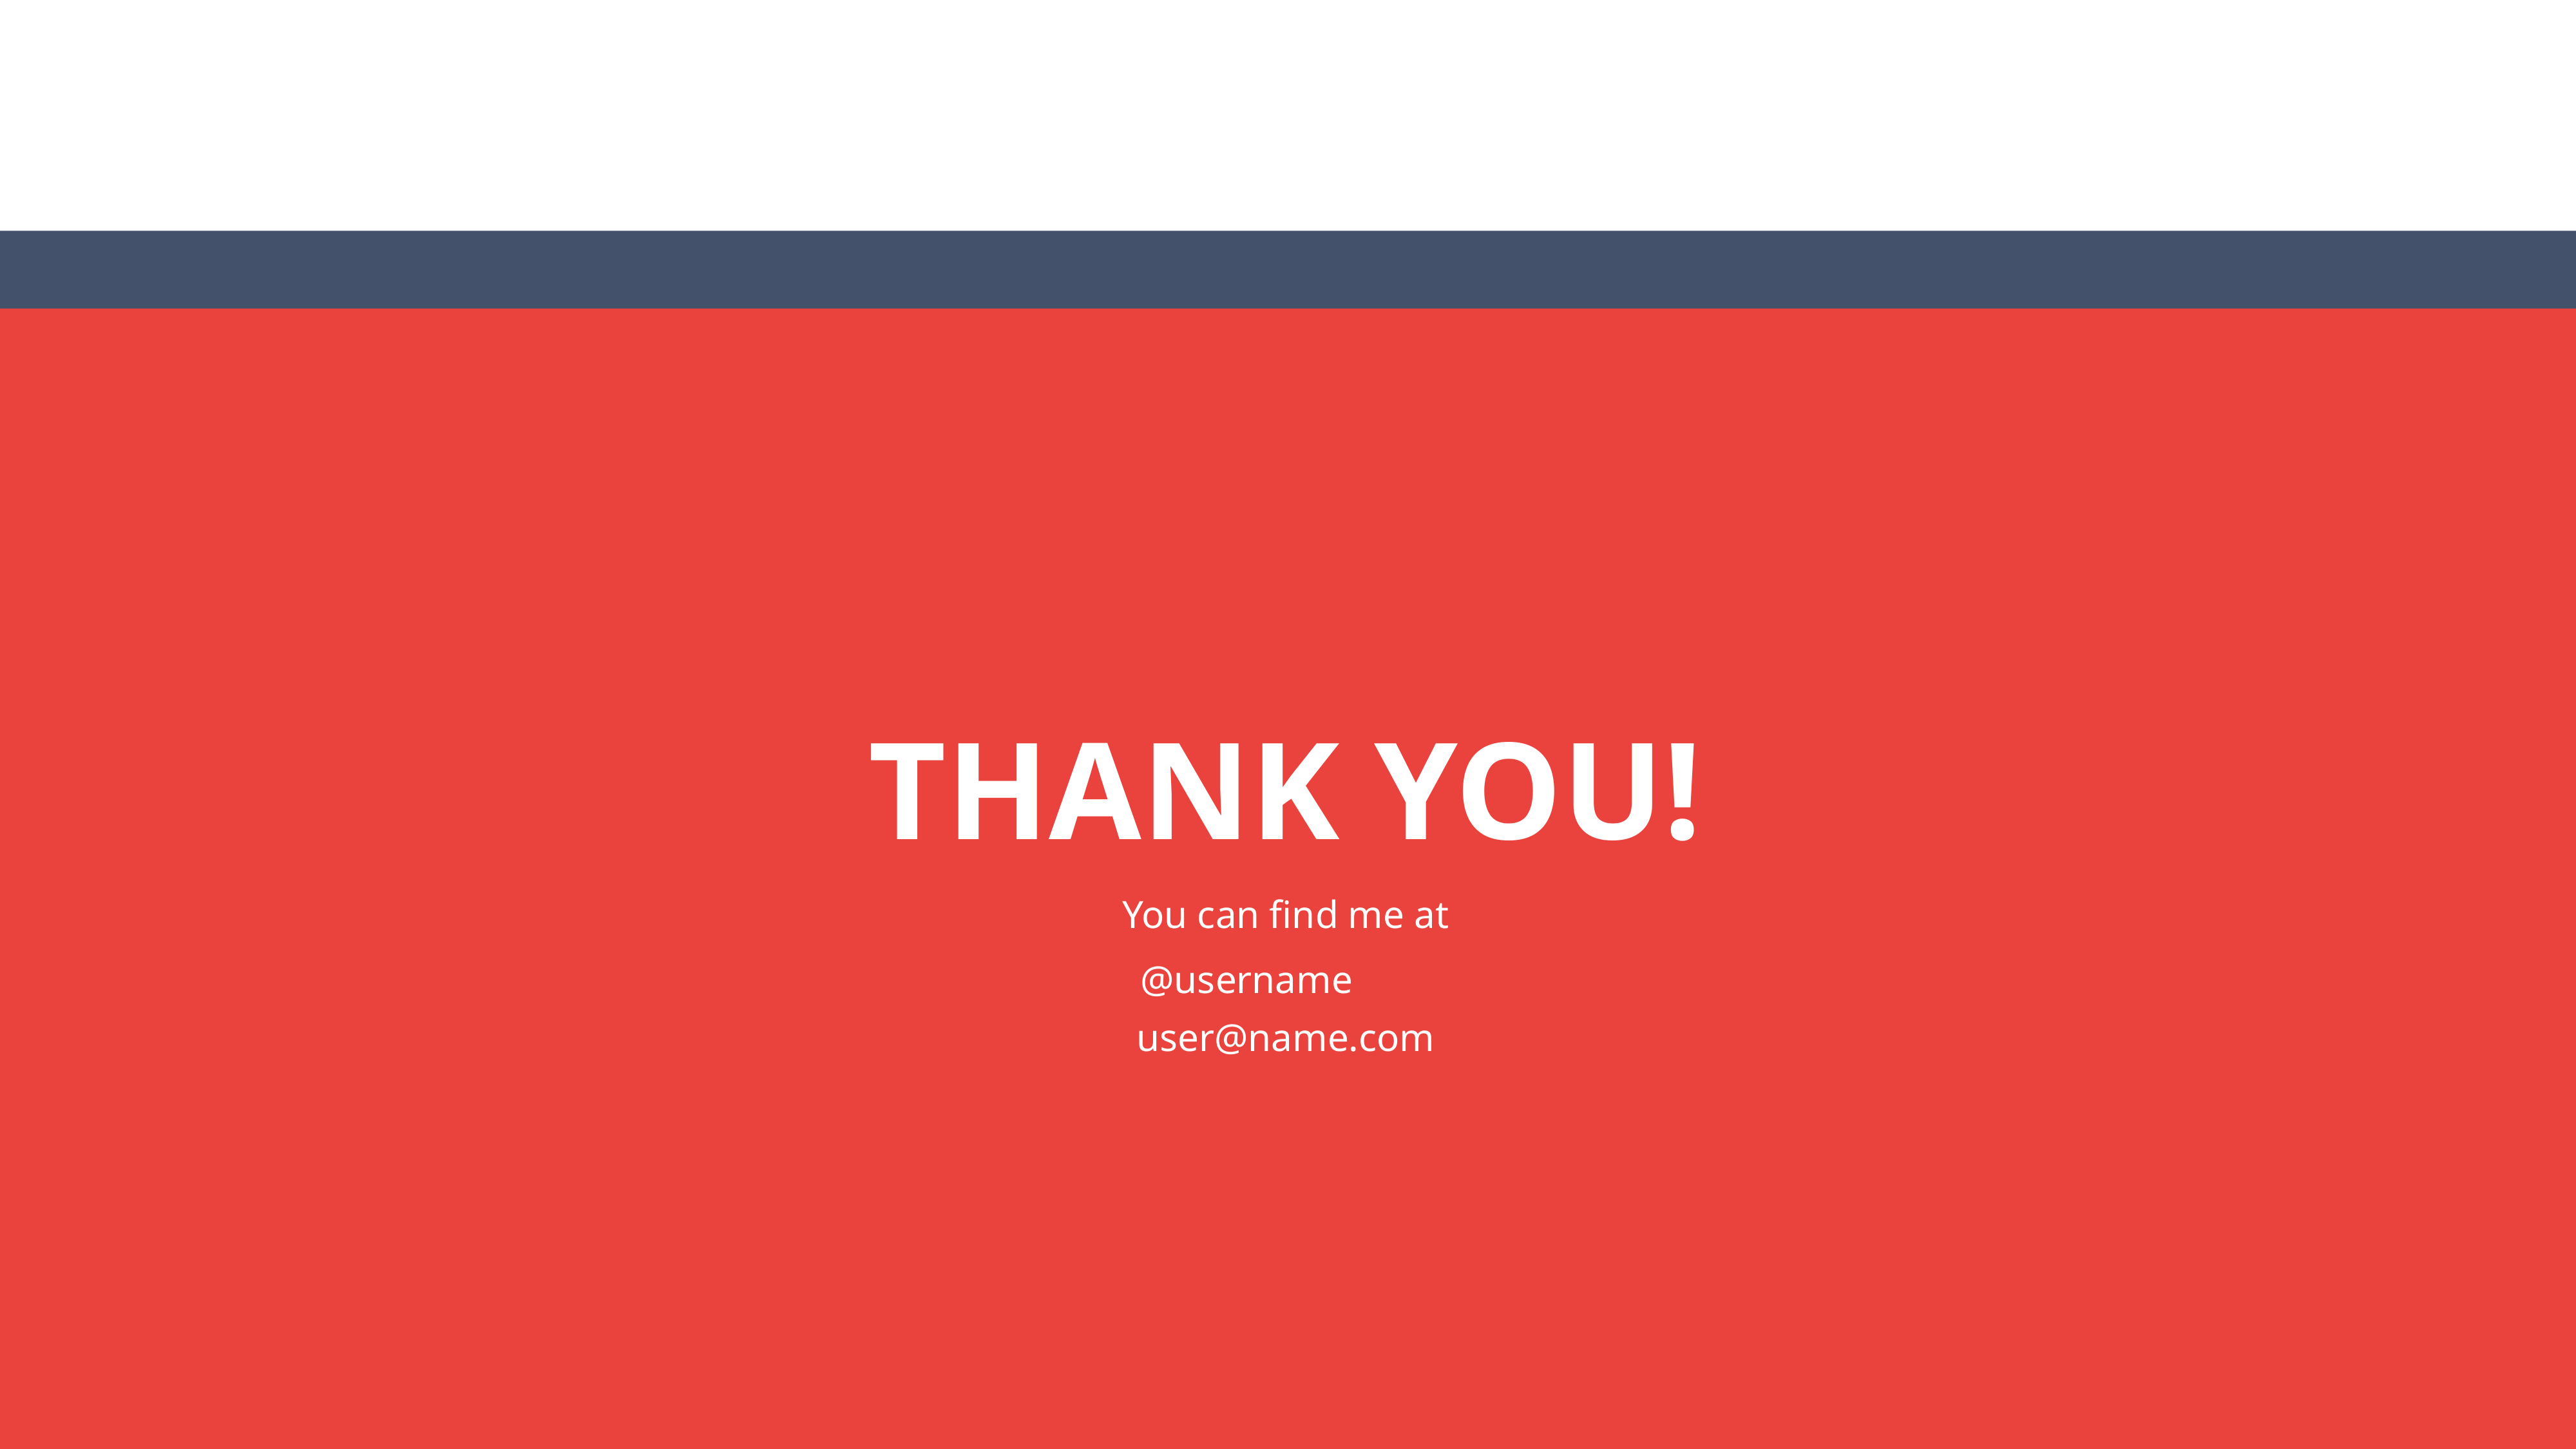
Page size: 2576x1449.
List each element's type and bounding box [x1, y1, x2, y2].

text_box [0, 231, 2576, 1449]
text_box [768, 701, 1802, 1010]
